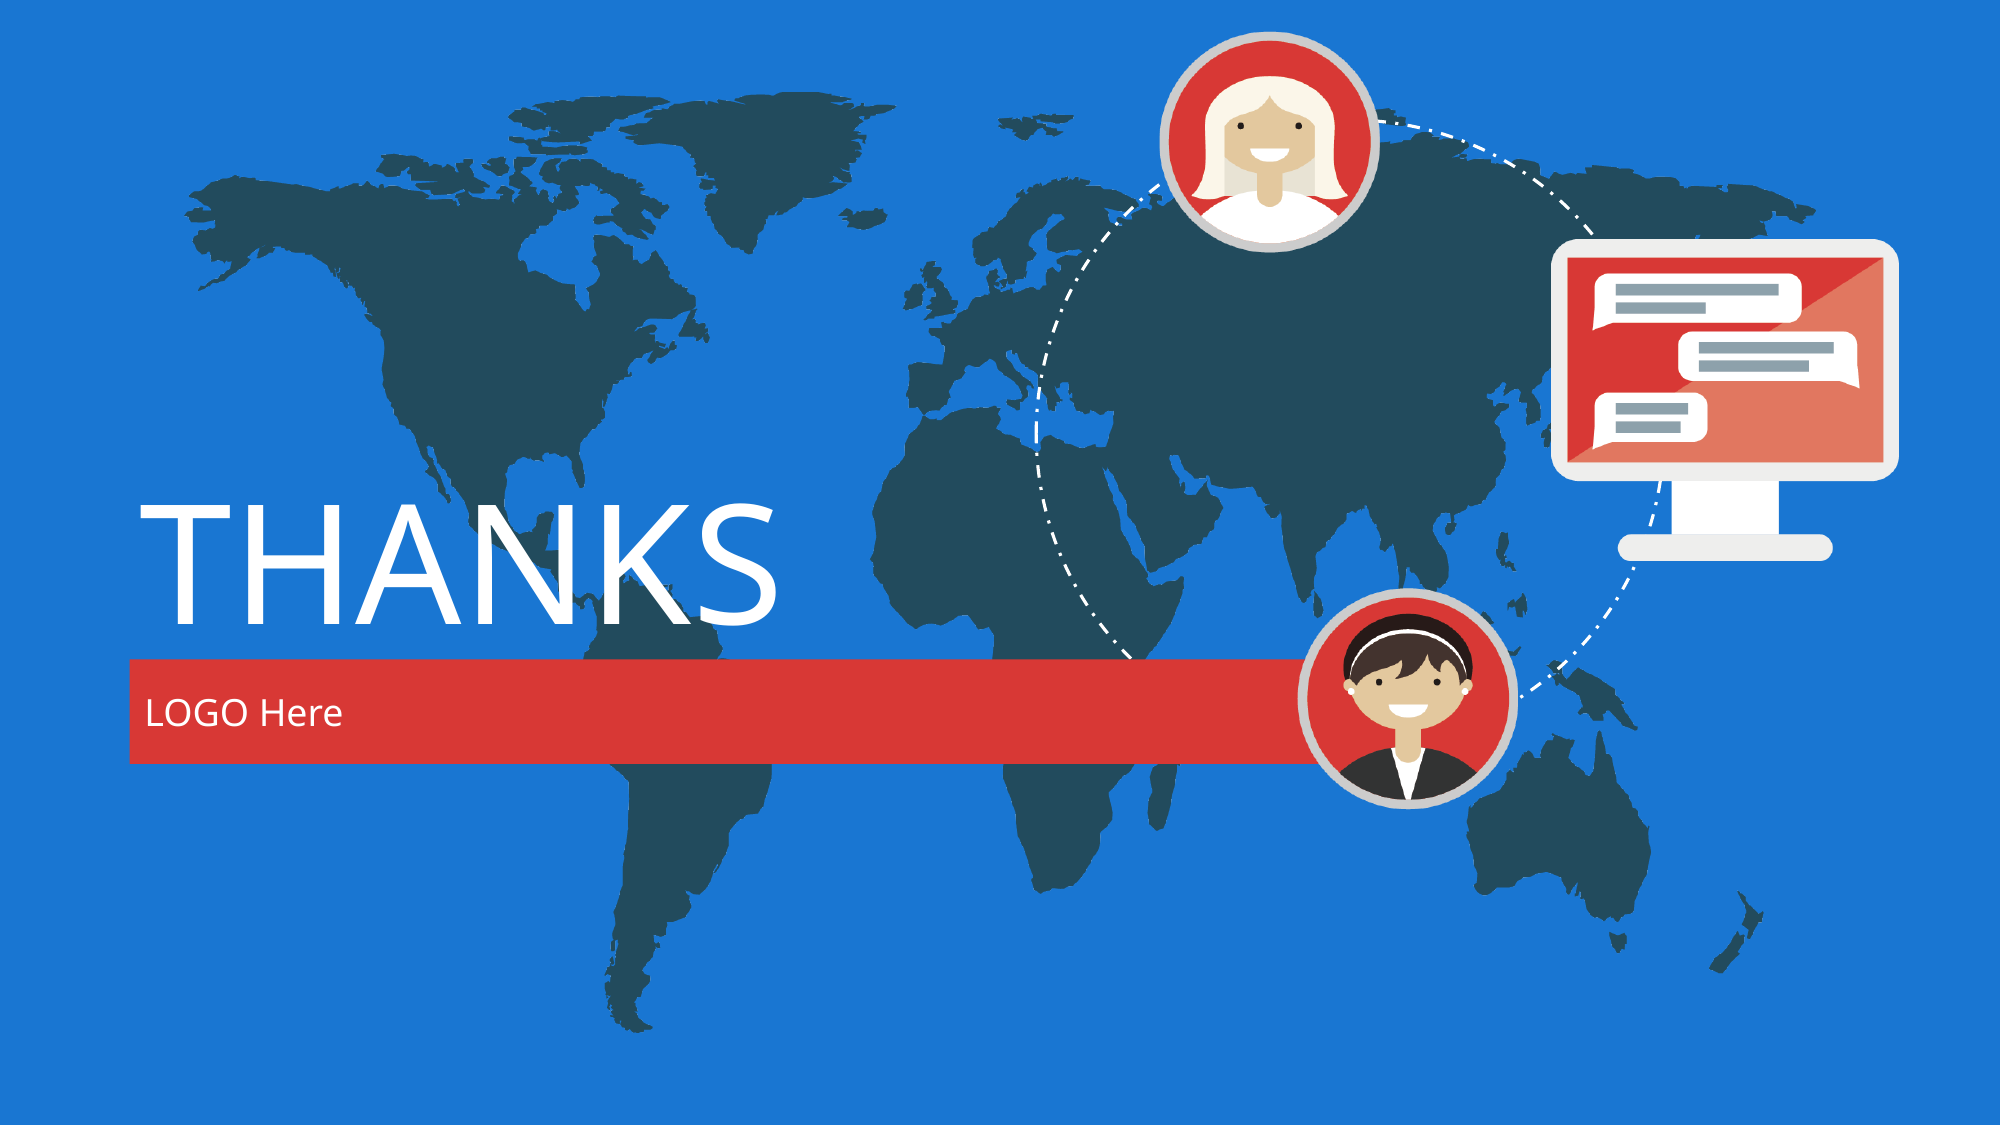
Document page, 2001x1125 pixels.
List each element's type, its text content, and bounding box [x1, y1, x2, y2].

text_box LOGO Here [129, 658, 184, 765]
picture [184, 18, 1899, 1033]
title THANKS [124, 326, 184, 669]
